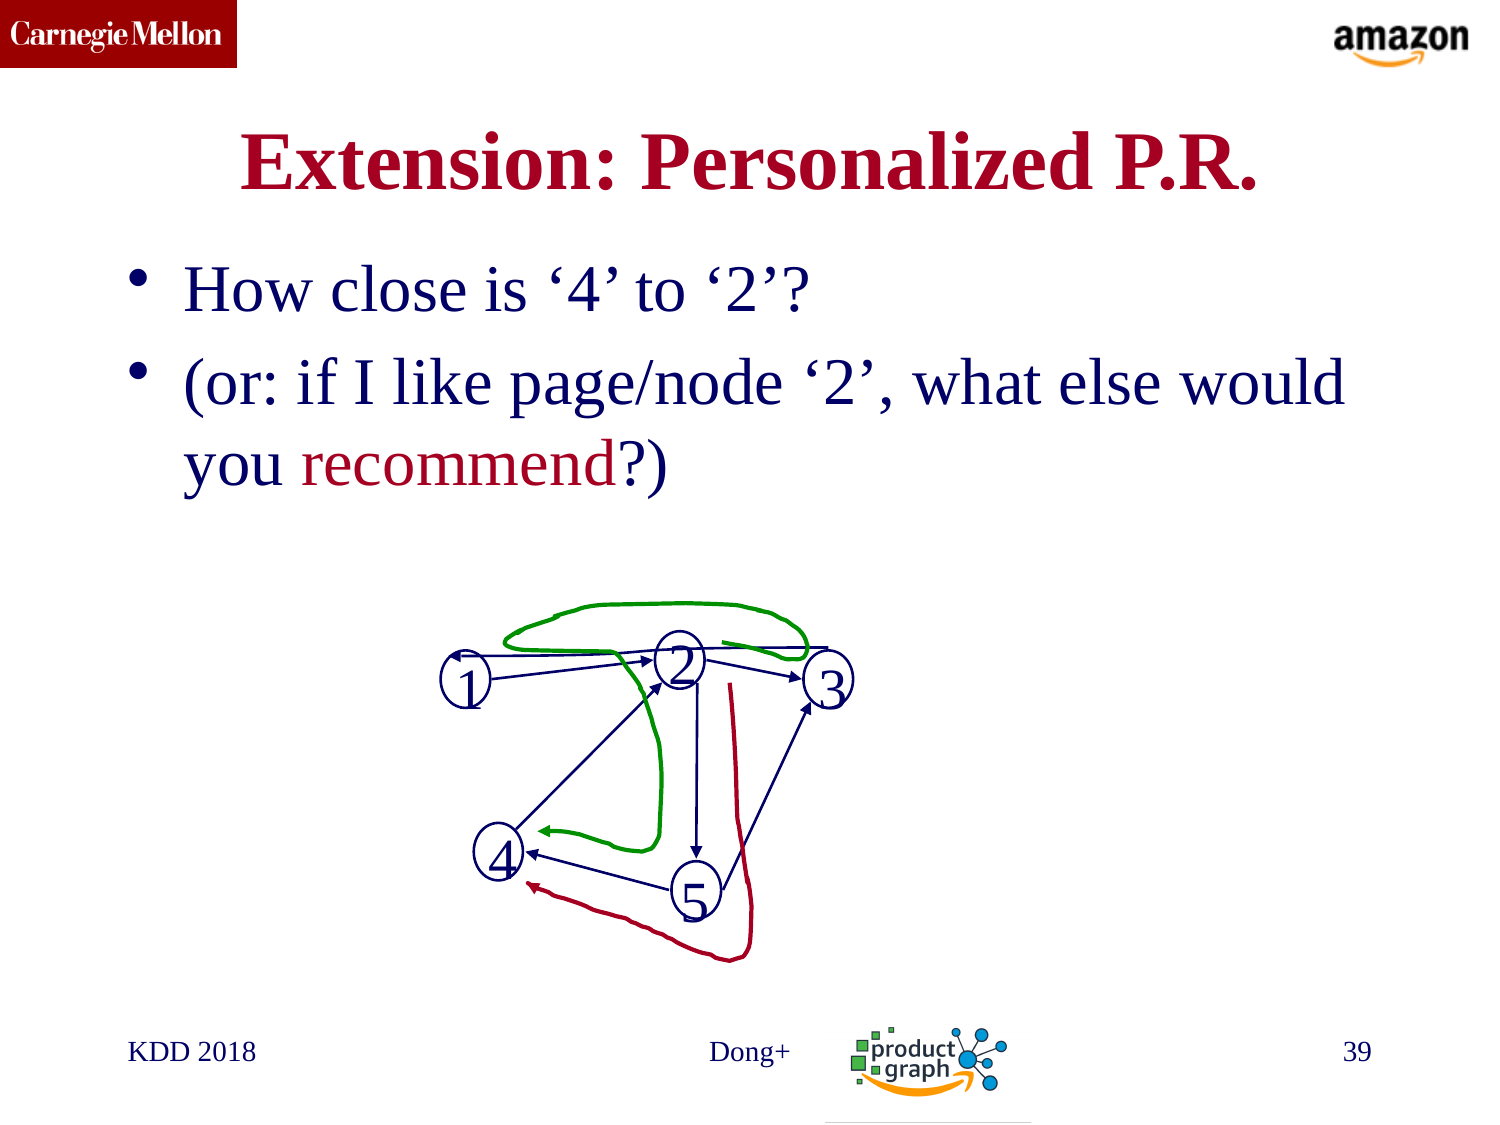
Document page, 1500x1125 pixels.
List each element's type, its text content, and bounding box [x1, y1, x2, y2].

footer Dong+ [512, 1024, 988, 1101]
list How close is ‘4’ to ‘2’? (or: if I like page/node ‘2’, what else would you recommend?) [112, 237, 1388, 1001]
text_box [554, 603, 779, 617]
picture [1322, 4, 1484, 88]
slide_number KDD 2018 [112, 1024, 426, 1101]
text_box [693, 950, 748, 961]
title Extension: Personalized P.R. [112, 99, 1388, 213]
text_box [440, 618, 863, 942]
slide_number 39 [1074, 1024, 1388, 1101]
picture [0, 0, 237, 68]
